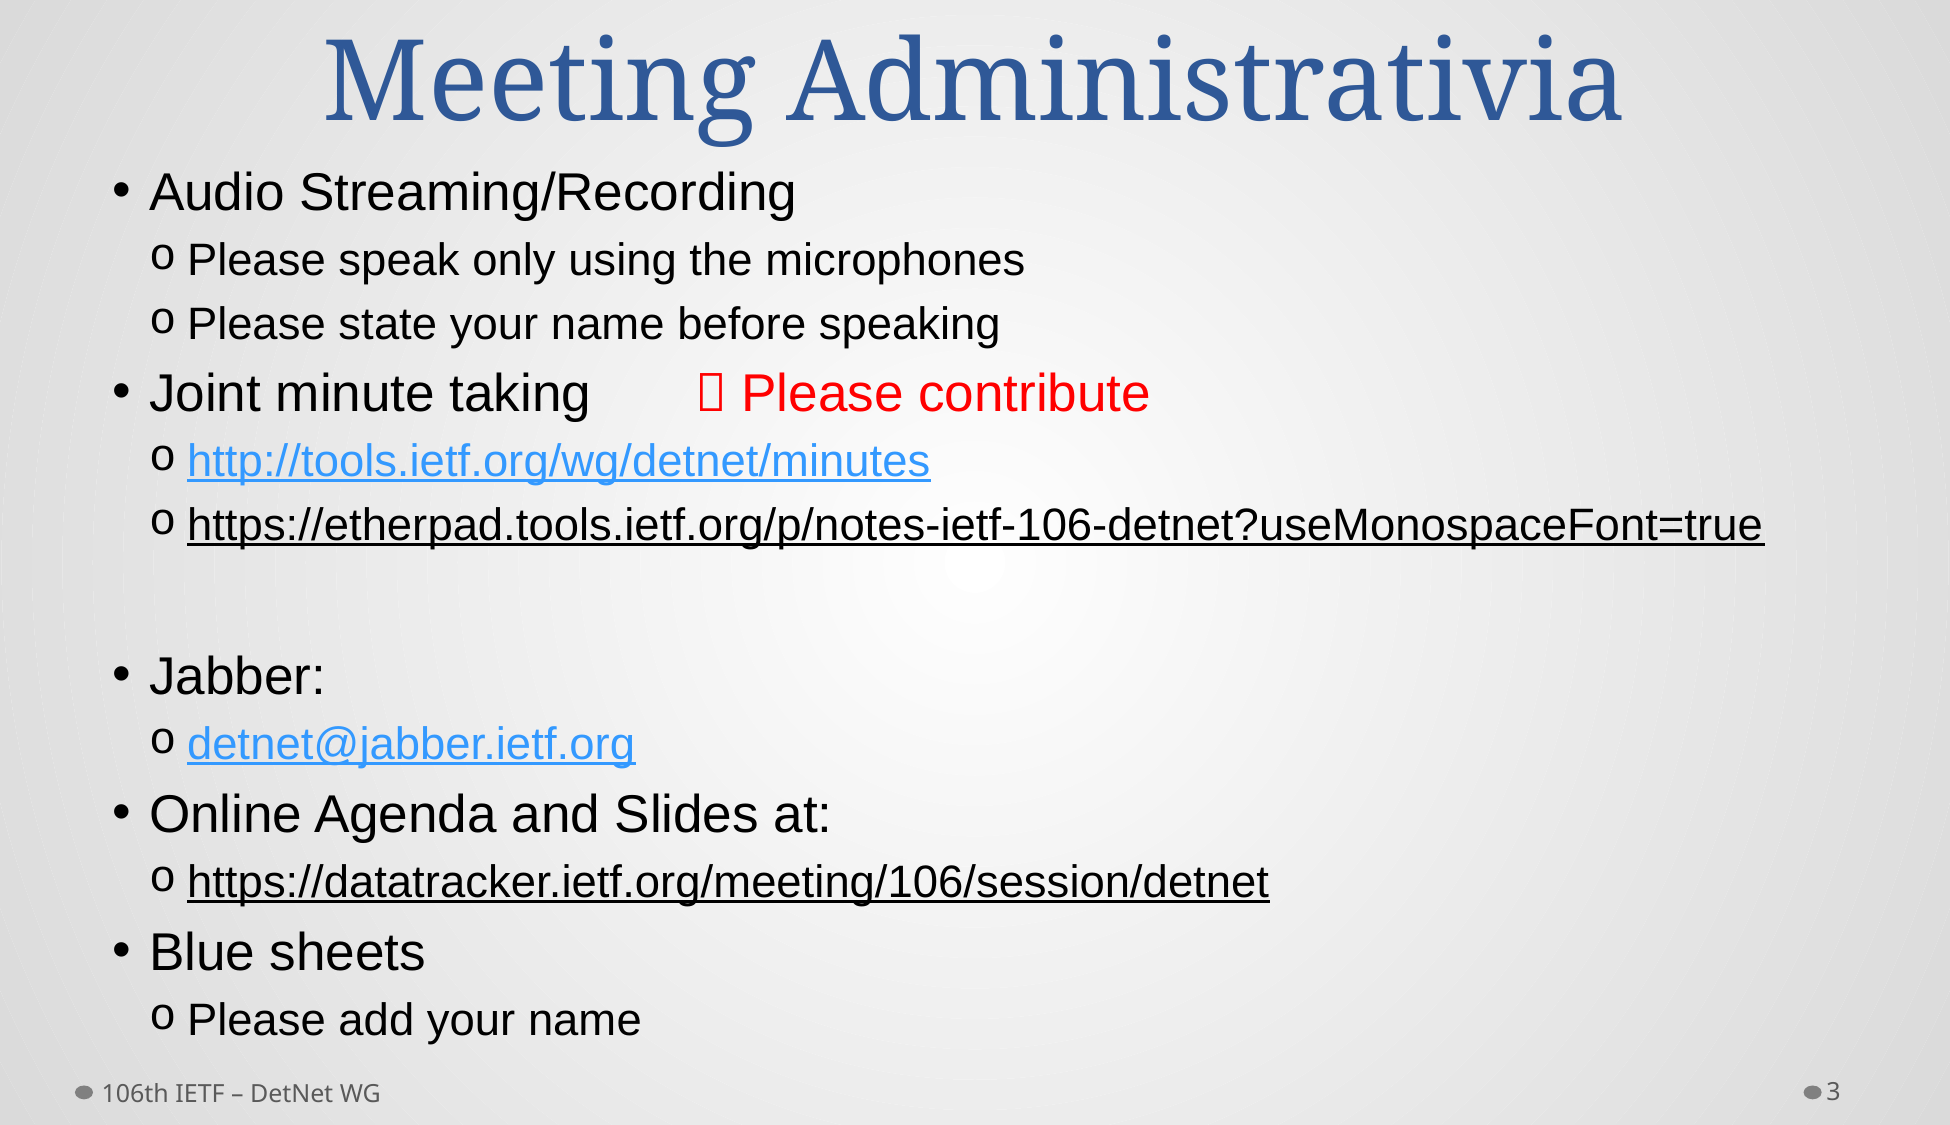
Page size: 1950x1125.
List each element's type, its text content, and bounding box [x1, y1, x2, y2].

list Audio Streaming/Recording Please speak only using the microphones Please state your name before speaking Joint minute taking  Please contribute http://tools.ietf.org/wg/detnet/minutes https://etherpad.tools.ietf.org/p/notes-ietf-106-detnet?useMonospaceFont=true Jabber: detnet@jabber.ietf.org Online Agenda and Slides at: https://datatracker.ietf.org/meeting/106/session/detnet Blue sheets Please add your name [97, 149, 1853, 1063]
footer 106th IETF – DetNet WG [94, 1062, 702, 1123]
slide_number 3 [1821, 1062, 1942, 1123]
title Meeting Administrativia [97, 0, 1853, 149]
